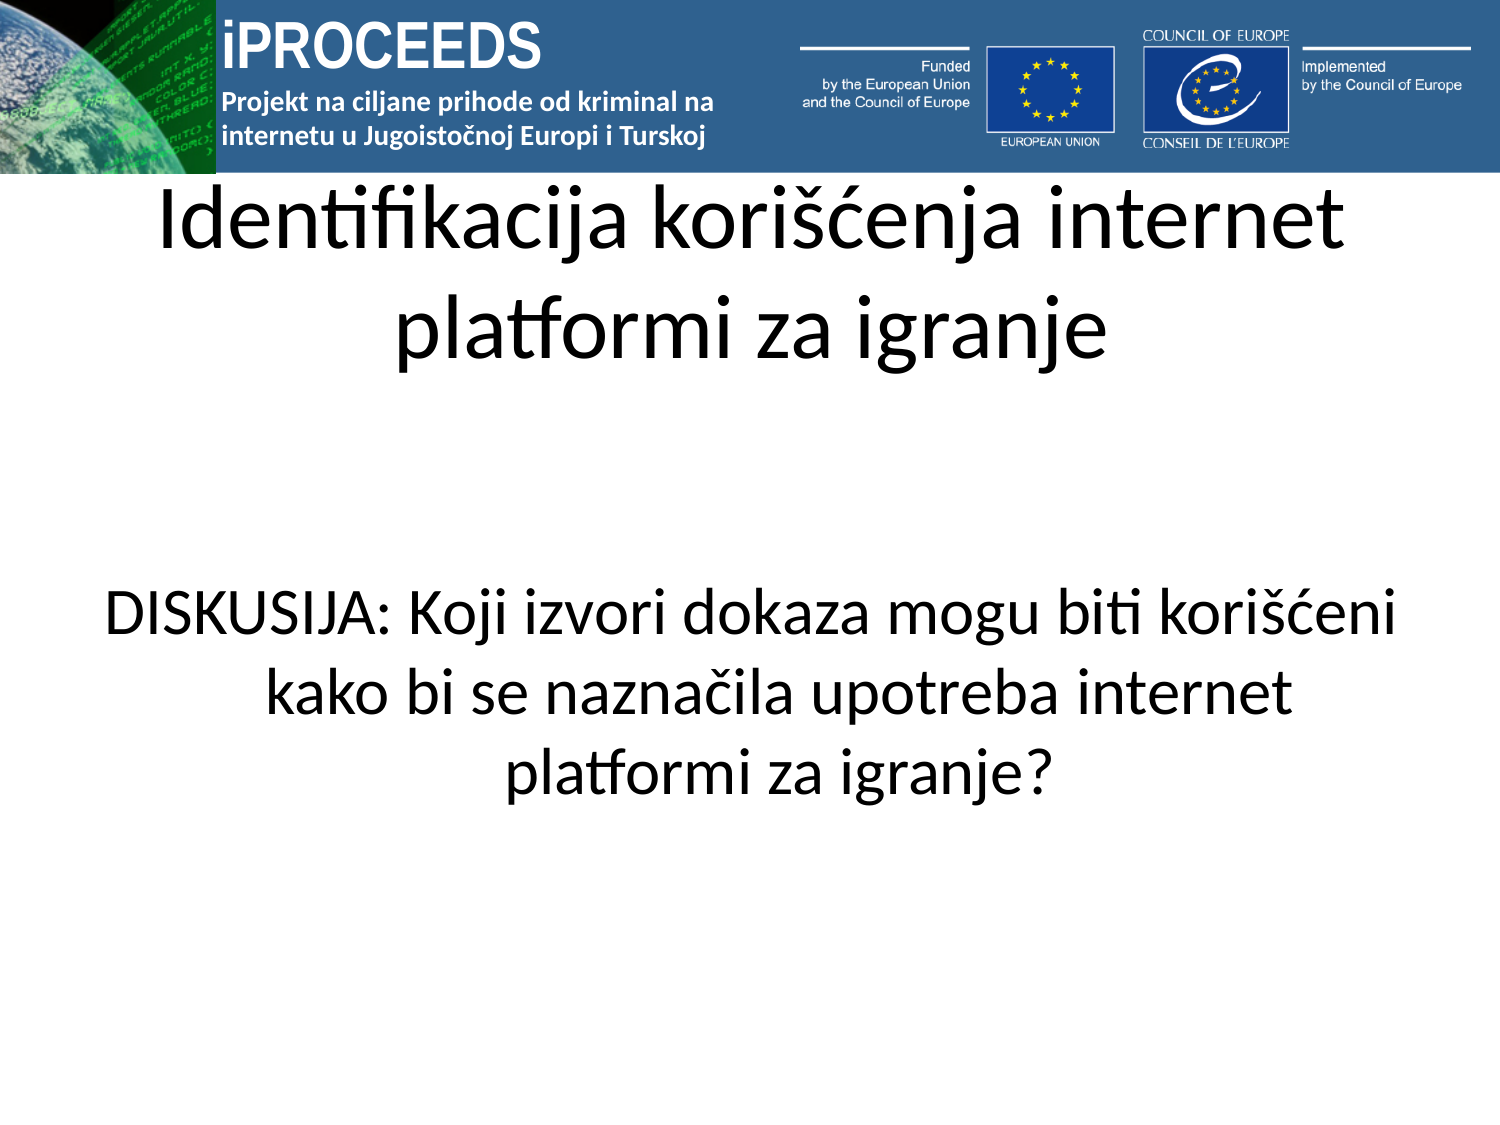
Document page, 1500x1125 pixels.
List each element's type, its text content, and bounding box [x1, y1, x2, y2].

picture [0, 0, 216, 174]
picture [800, 30, 1471, 148]
list DISKUSIJA: Koji izvori dokaza mogu biti korišćeni kako bi se naznačila upotreba internet platformi za igranje? [76, 373, 1428, 1017]
title Identifikacija korišćenja internet platformi za igranje [76, 172, 1428, 361]
